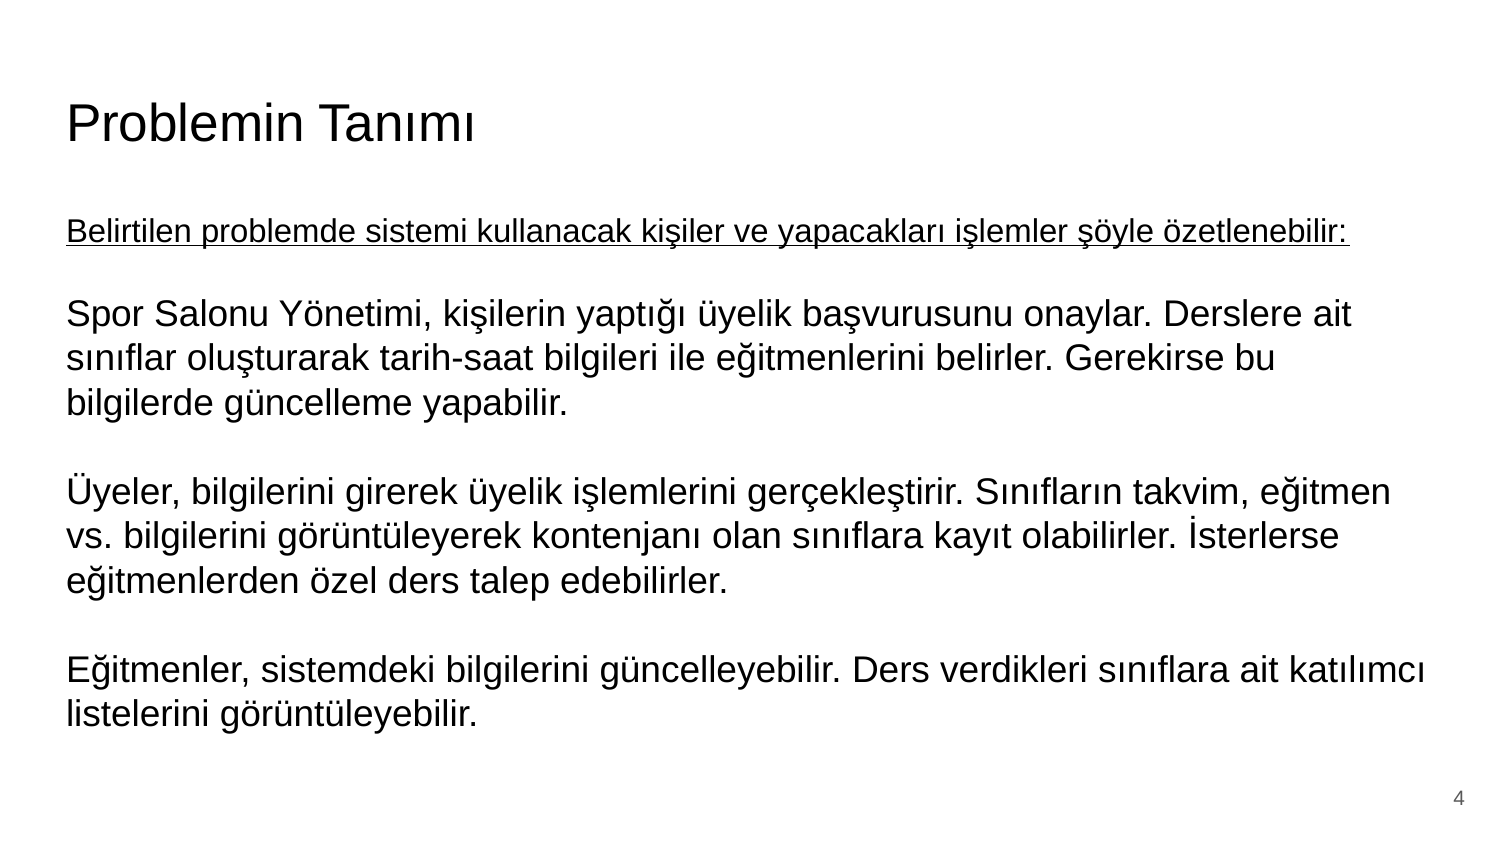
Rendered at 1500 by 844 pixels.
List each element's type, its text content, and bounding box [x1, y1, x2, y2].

slide_number 4 [1389, 764, 1480, 830]
title Problemin Tanımı [51, 72, 1449, 167]
list Belirtilen problemde sistemi kullanacak kişiler ve yapacakları işlemler şöyle özetlenebilir: Spor Salonu Yönetimi, kişilerin yaptığı üyelik başvurusunu onaylar. Derslere ait sınıflar oluşturarak tarih-saat bilgileri ile eğitmenlerini belirler. Gerekirse bu bilgilerde güncelleme yapabilir. Üyeler, bilgilerini girerek üyelik işlemlerini gerçekleştirir. Sınıfların takvim, eğitmen vs. bilgilerini görüntüleyerek kontenjanı olan sınıflara kayıt olabilirler. İsterlerse eğitmenlerden özel ders talep edebilirler. Eğitmenler, sistemdeki bilgilerini güncelleyebilir. Ders verdikleri sınıflara ait katılımcı listelerini görüntüleyebilir. [51, 189, 1449, 750]
